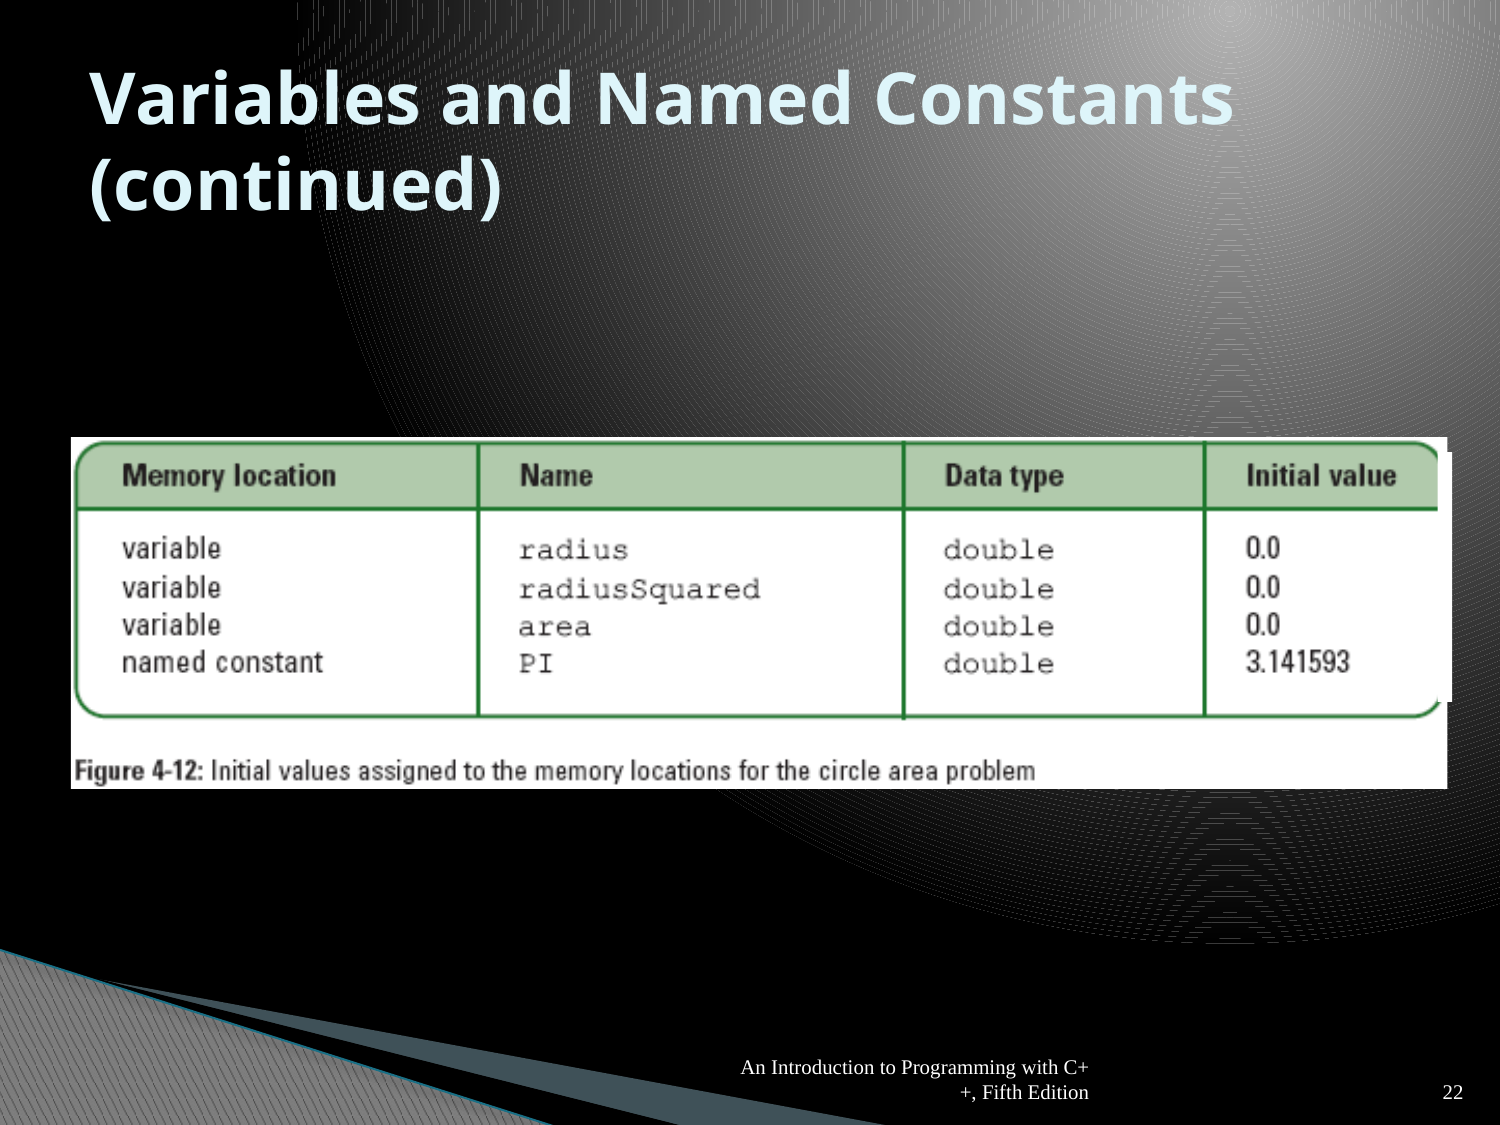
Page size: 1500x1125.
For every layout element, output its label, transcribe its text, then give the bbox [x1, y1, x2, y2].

picture [0, 952, 543, 1125]
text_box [70, 437, 1453, 789]
footer An Introduction to Programming with C++, Fifth Edition [718, 1051, 1105, 1112]
title Variables and Named Constants (continued) [75, 45, 1425, 233]
slide_number 22 [1418, 1051, 1479, 1112]
